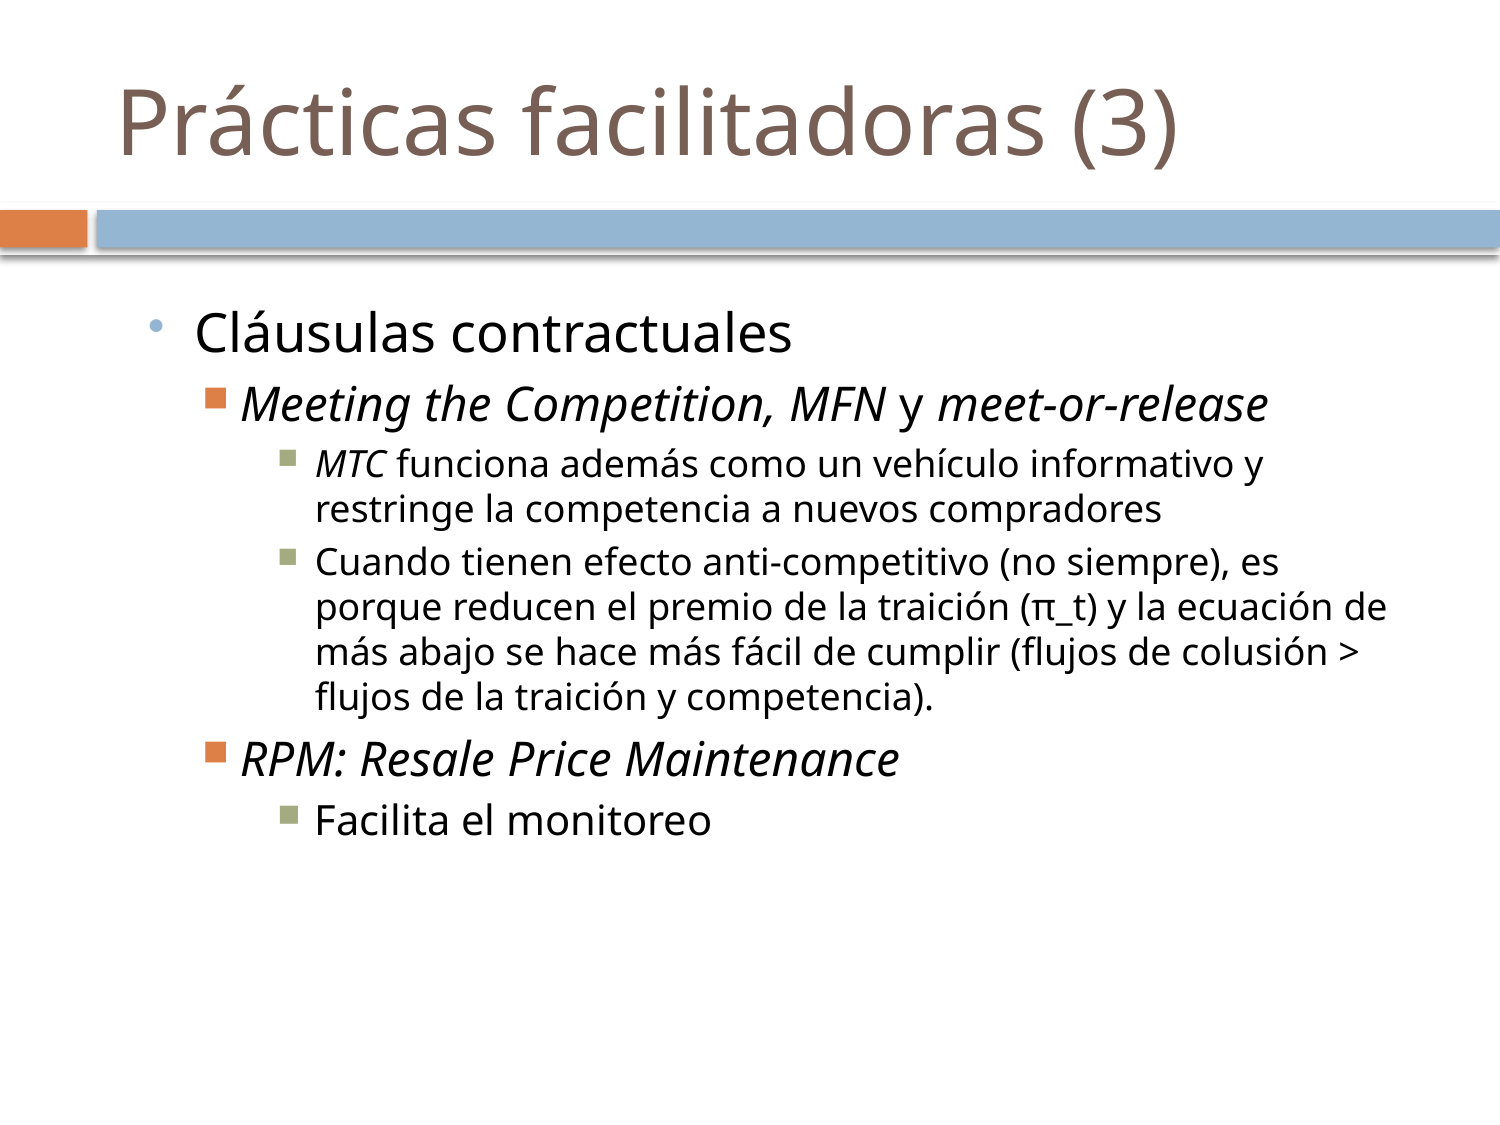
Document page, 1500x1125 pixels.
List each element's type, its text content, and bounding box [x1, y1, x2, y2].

title Prácticas facilitadoras (3) [100, 37, 1438, 200]
list Cláusulas contractuales Meeting the Competition, MFN y meet-or-release MTC funciona además como un vehículo informativo y restringe la competencia a nuevos compradores Cuando tienen efecto anti-competitivo (no siempre), es porque reducen el premio de la traición (π_t) y la ecuación de más abajo se hace más fácil de cumplir (flujos de colusión > flujos de la traición y competencia). RPM: Resale Price Maintenance Facilita el monitoreo [75, 291, 1425, 1125]
